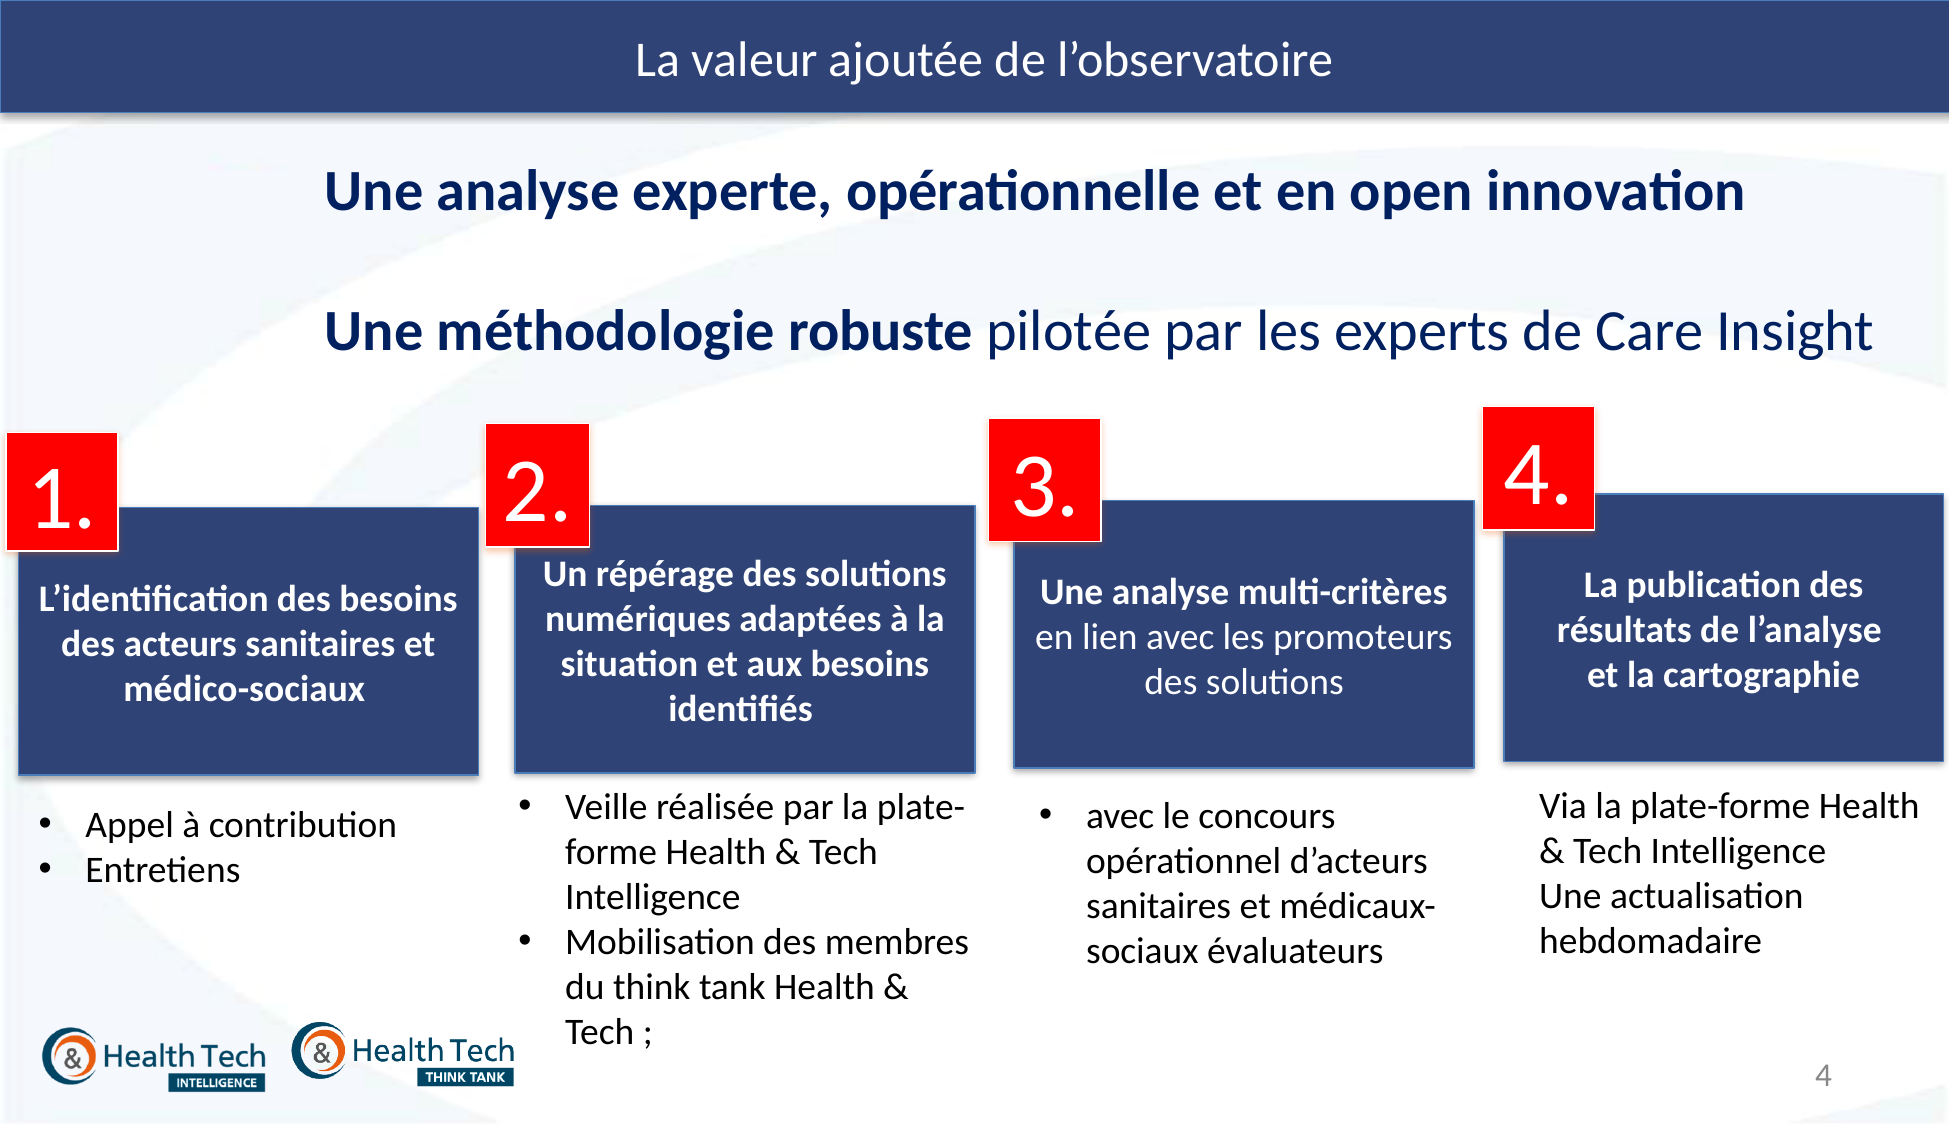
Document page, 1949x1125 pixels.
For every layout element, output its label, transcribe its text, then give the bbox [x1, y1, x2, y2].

text_box 3. [988, 417, 1102, 542]
slide_number 4 [1396, 1042, 1852, 1103]
text_box Une analyse multi-critères en lien avec les promoteurs des solutions [1013, 500, 1475, 769]
text_box La publication des résultats de l’analyse et la cartographie [1503, 493, 1944, 762]
text_box La valeur ajoutée de l’observatoire [0, 0, 1949, 113]
text_box L’identification des besoins des acteurs sanitaires et médico-sociaux [18, 507, 479, 776]
text_box Veille réalisée par la plate-forme Health & Tech Intelligence Mobilisation des membres du think tank Health & Tech ; [503, 775, 1016, 1060]
text_box avec le concours opérationnel d’acteurs sanitaires et médicaux-sociaux évaluateurs [1024, 783, 1476, 979]
text_box Un répérage des solutions numériques adaptées à la situation et aux besoins identifiés [514, 505, 976, 774]
picture [0, 113, 1949, 1125]
text_box Via la plate-forme Health & Tech Intelligence Une actualisation hebdomadaire [1524, 773, 1939, 968]
text_box Une analyse experte, opérationnelle et en open innovation Une méthodologie robuste pilotée par les experts de Care Insight [310, 144, 1904, 370]
text_box 1. [5, 432, 119, 552]
text_box 4. [1482, 406, 1595, 531]
text_box Appel à contribution Entretiens [23, 792, 536, 898]
text_box 2. [485, 423, 590, 548]
